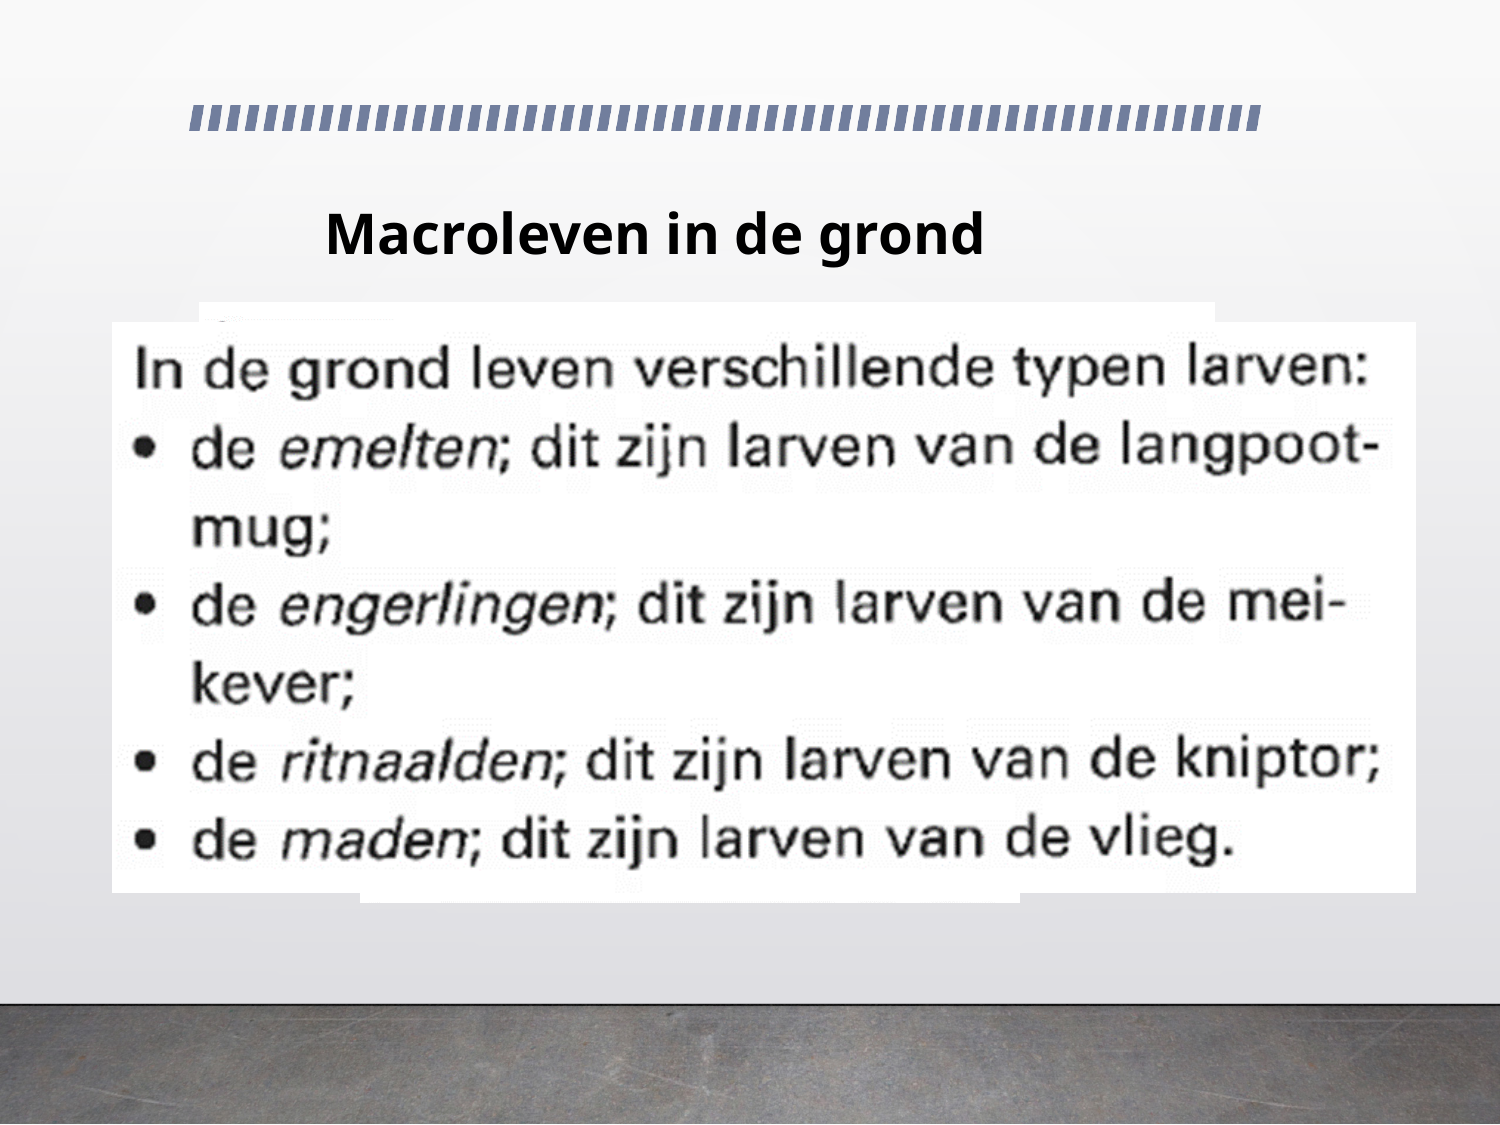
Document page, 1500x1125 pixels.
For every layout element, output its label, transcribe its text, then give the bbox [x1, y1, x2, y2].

picture [0, 1004, 1500, 1124]
picture [111, 302, 1416, 903]
title Macroleven in de grond [112, 125, 1199, 268]
